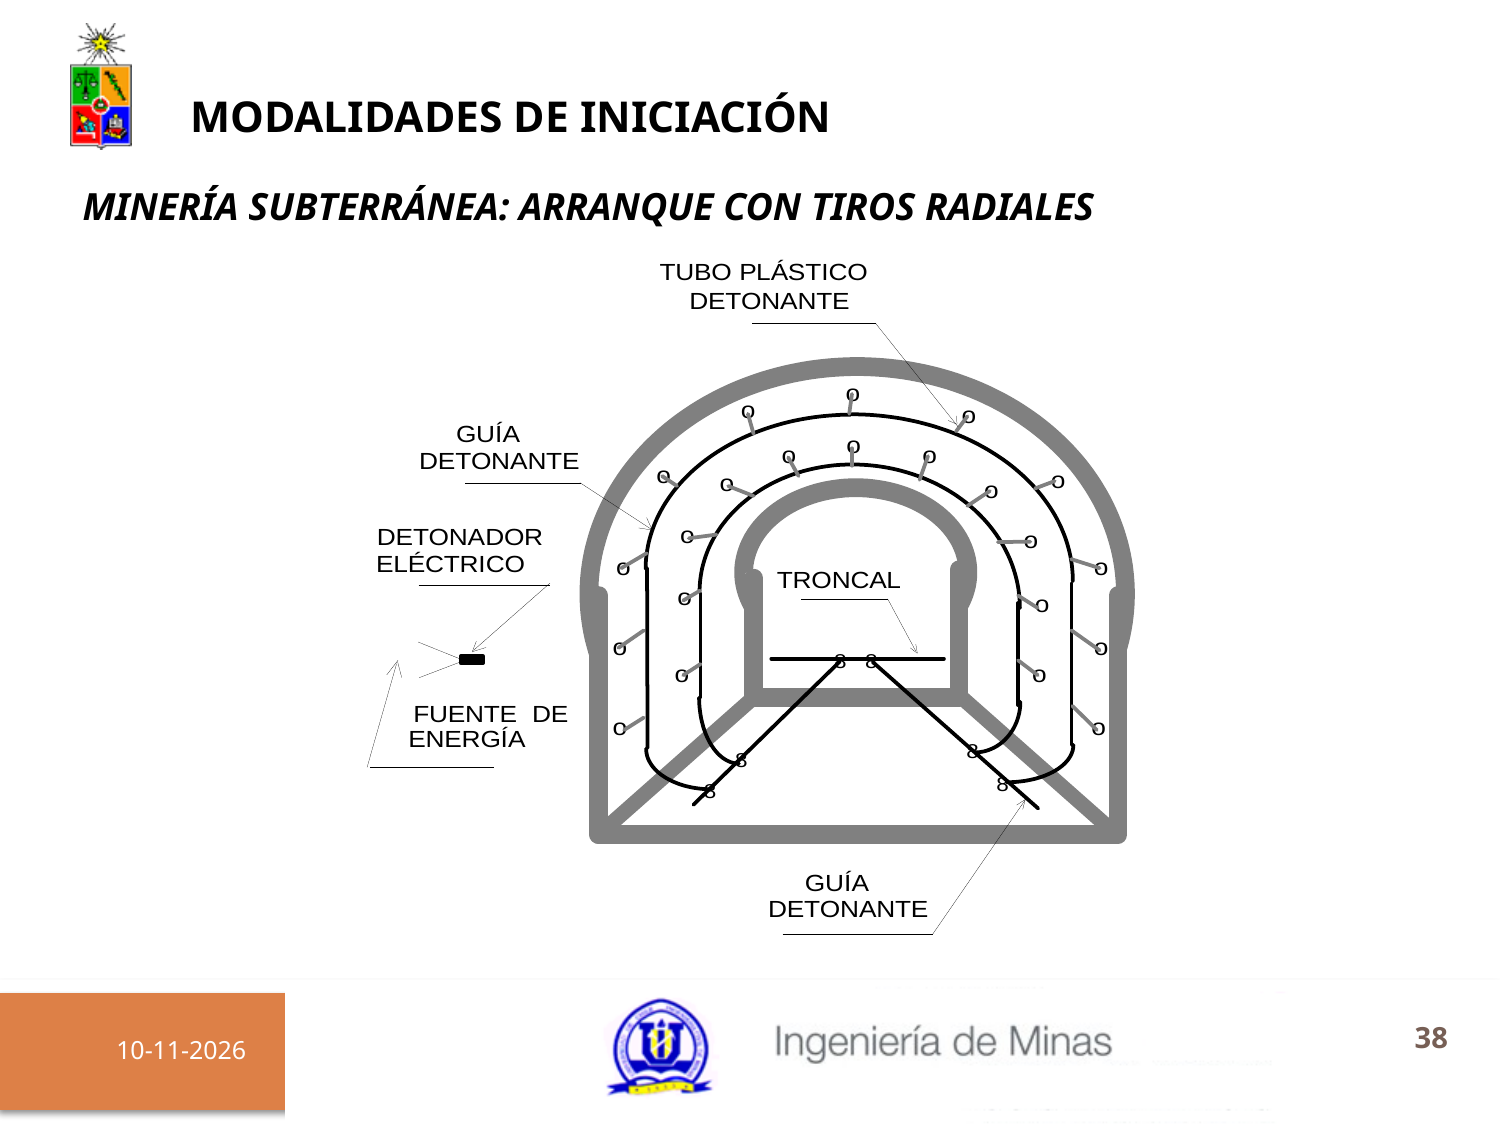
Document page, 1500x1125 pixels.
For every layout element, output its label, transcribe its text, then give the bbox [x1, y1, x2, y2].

picture [285, 980, 1500, 1125]
picture [69, 23, 132, 151]
text_box Modalidades de iniciación [175, 81, 1266, 148]
text_box Minería subterránea: arranque con tiros radiales [67, 175, 1110, 236]
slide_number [12, 995, 279, 1108]
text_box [362, 257, 1138, 938]
